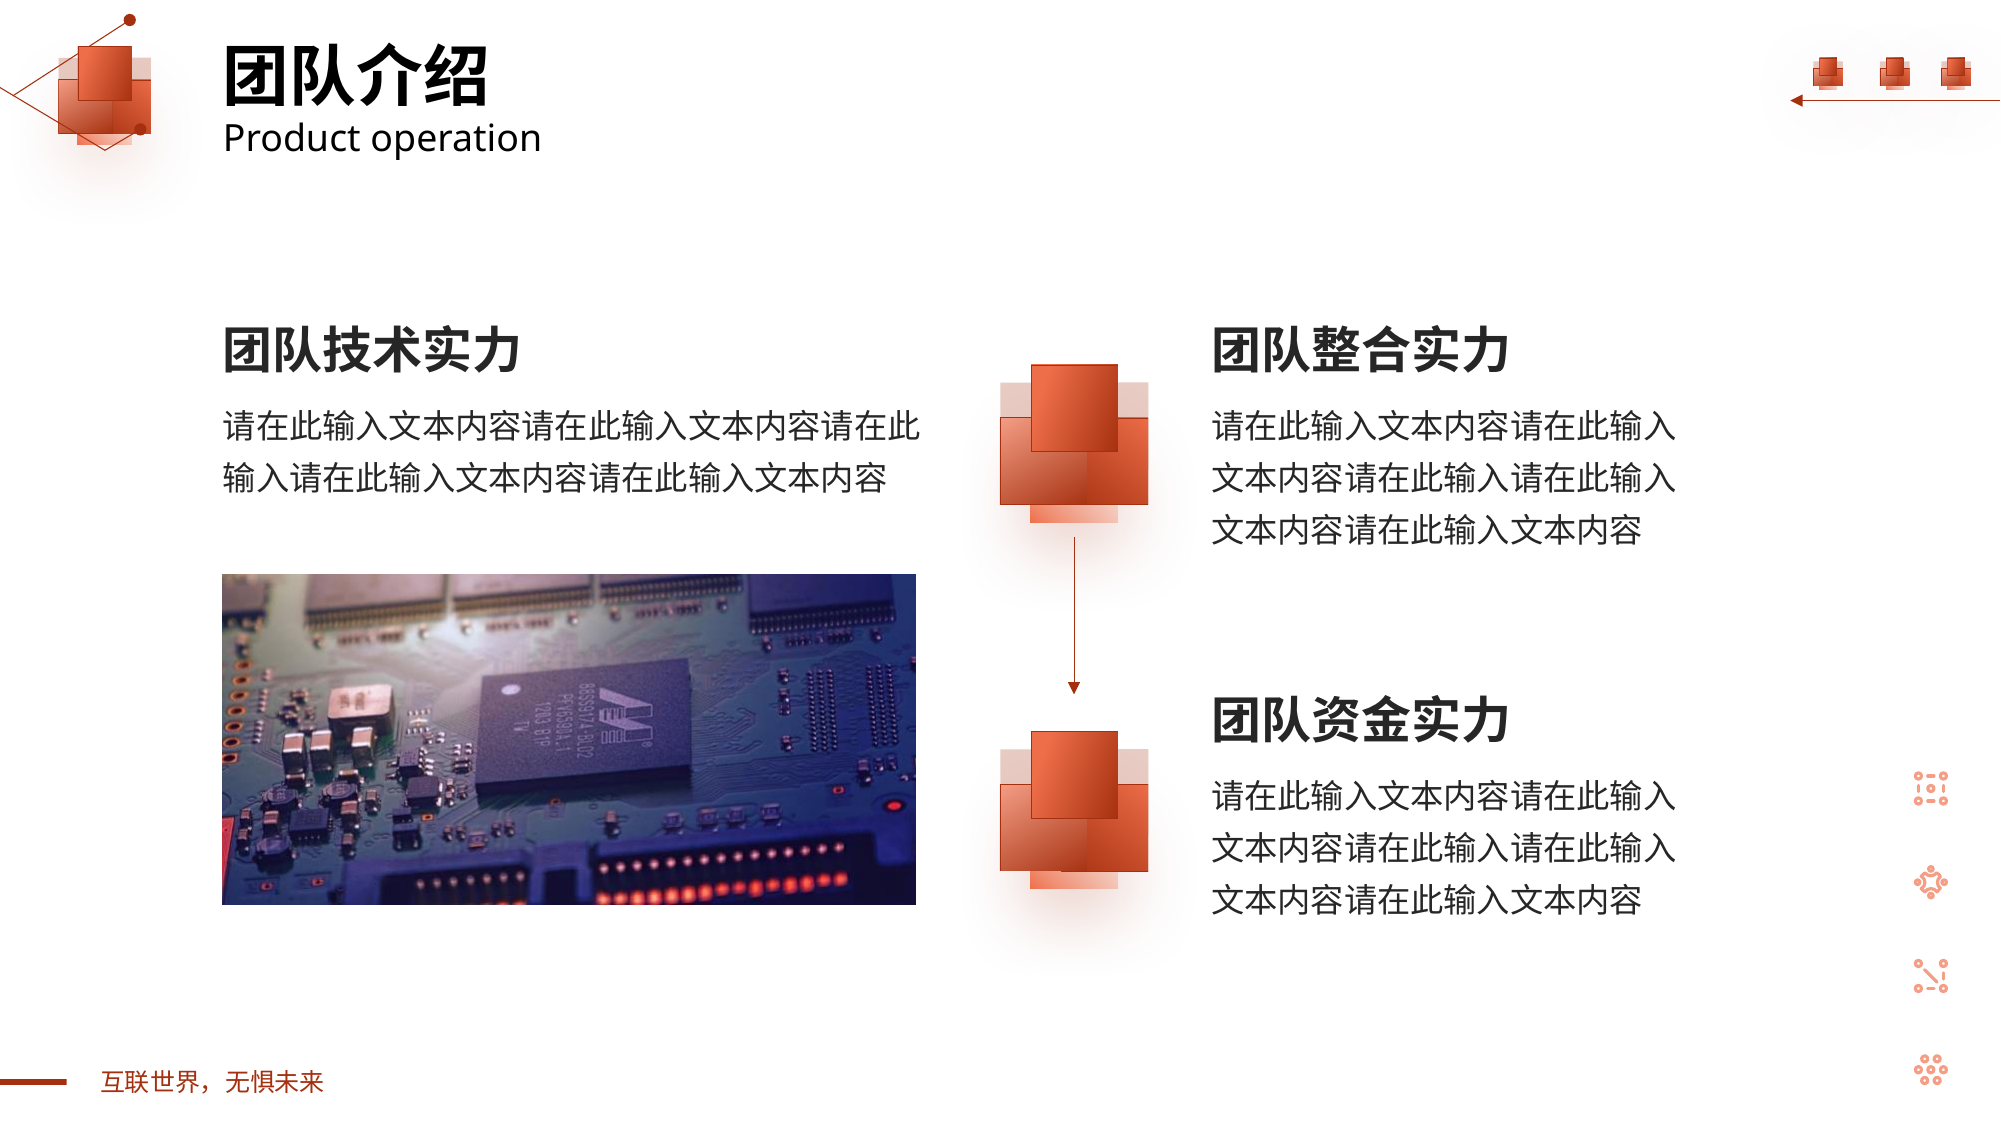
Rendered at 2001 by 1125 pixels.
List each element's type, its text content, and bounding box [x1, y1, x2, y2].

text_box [999, 731, 1149, 890]
text_box 团队资金实力 [1211, 685, 1548, 754]
text_box 请在此输入文本内容请在此输入文本内容请在此输入请在此输入文本内容请在此输入文本内容 [1211, 756, 1717, 924]
text_box 团队技术实力 [222, 314, 560, 383]
list 团队介绍 [207, 35, 967, 124]
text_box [999, 364, 1149, 523]
picture [222, 574, 916, 905]
text_box 请在此输入文本内容请在此输入文本内容请在此输入请在此输入文本内容请在此输入文本内容 [1211, 385, 1717, 554]
list Product operation [207, 111, 858, 168]
text_box 请在此输入文本内容请在此输入文本内容请在此输入请在此输入文本内容请在此输入文本内容 [222, 385, 957, 502]
text_box 团队整合实力 [1211, 314, 1548, 383]
